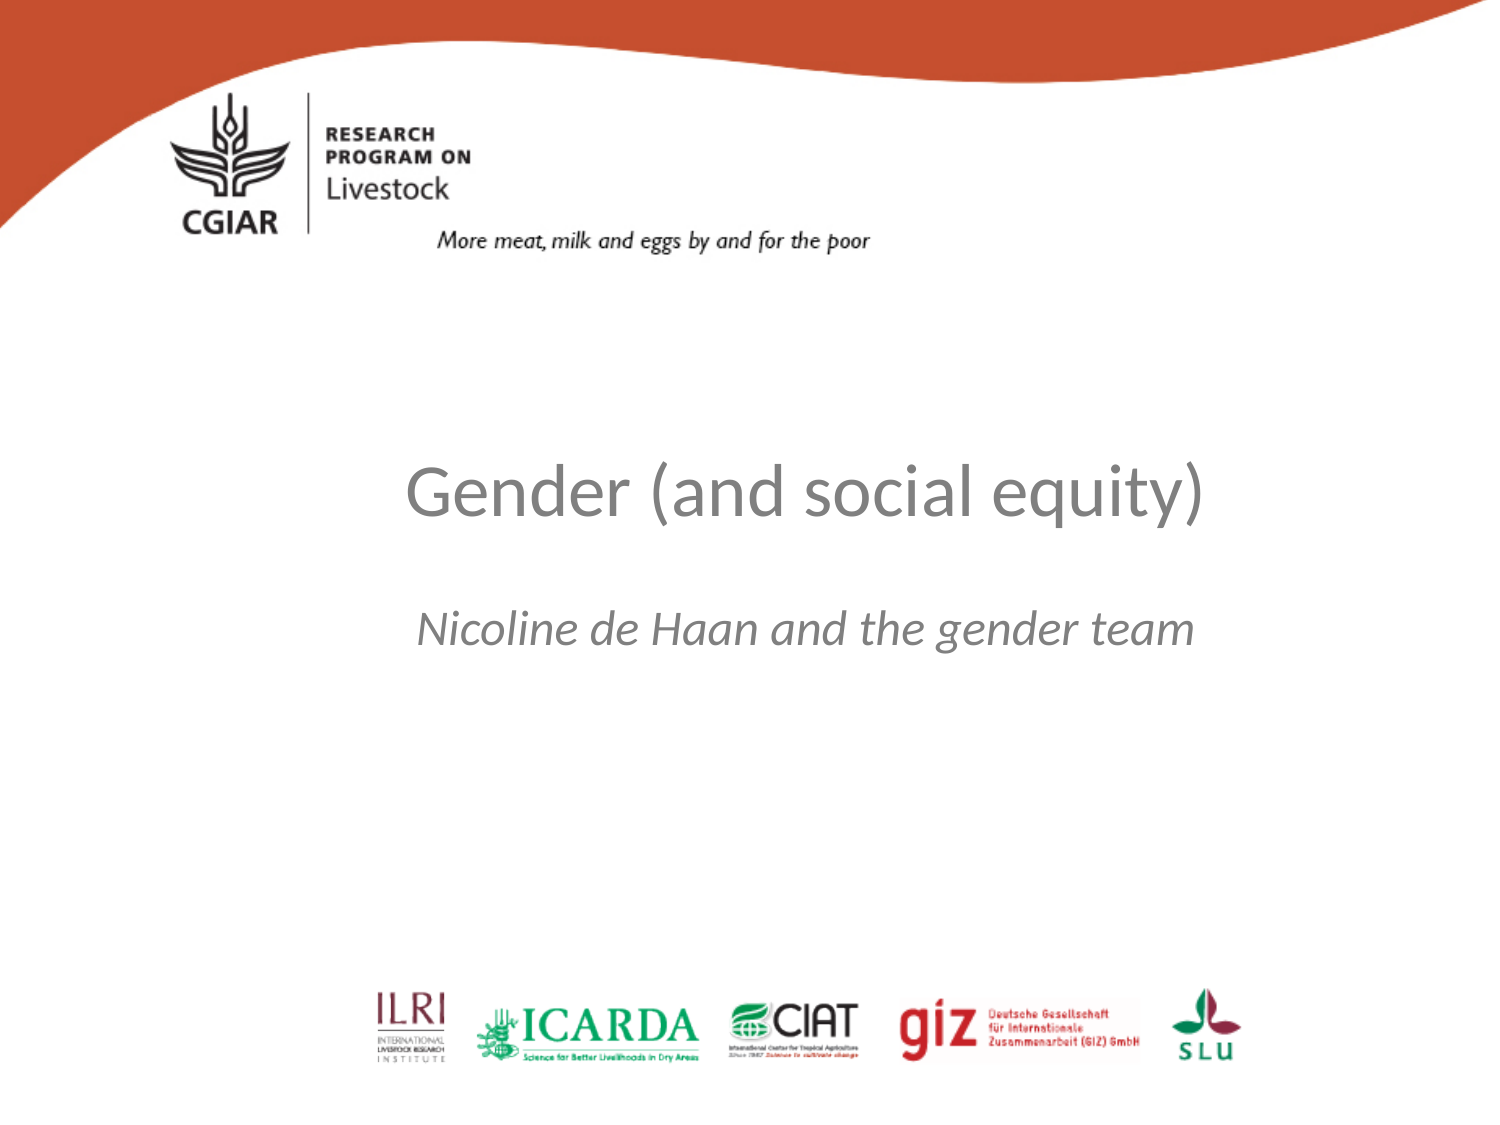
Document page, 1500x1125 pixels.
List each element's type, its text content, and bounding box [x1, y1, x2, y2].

picture [0, 0, 1500, 272]
list Gender (and social equity) [287, 434, 1325, 547]
list Nicoline de Haan and the gender team [287, 587, 1325, 669]
picture [352, 974, 1277, 1084]
